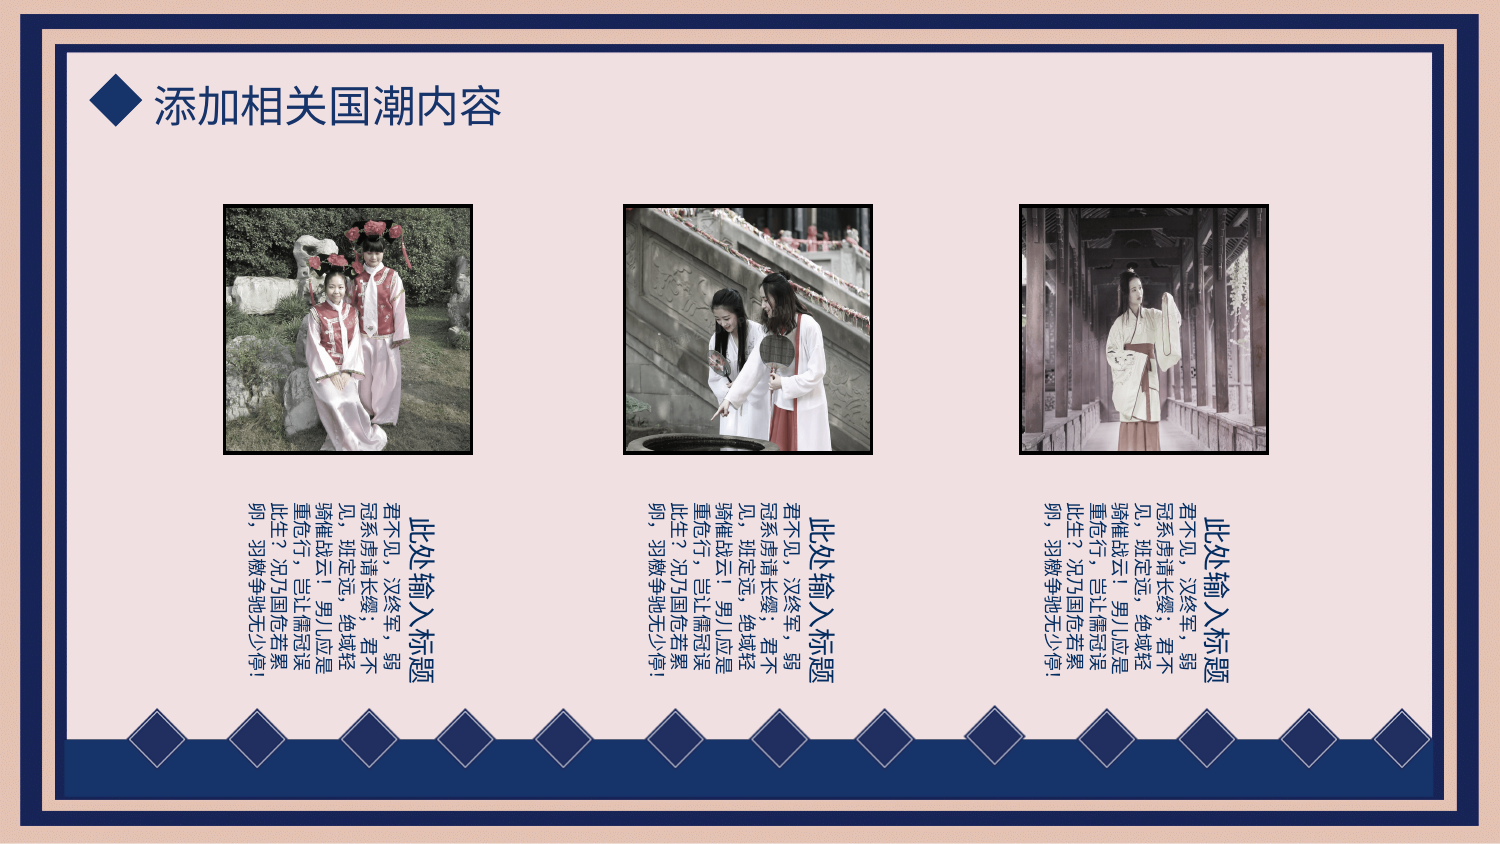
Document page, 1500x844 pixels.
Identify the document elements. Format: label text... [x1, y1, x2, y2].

text_box 此处输入标题 [374, 472, 481, 683]
text_box [1020, 205, 1269, 454]
text_box [624, 205, 873, 454]
text_box 君不见，汉终军，弱冠系虏请长缨； 君不见，班定远，绝域轻骑催战云！ 男儿应是重危行，岂让儒冠误此生？况乃国危若累卵，羽檄争驰无少停！ [221, 487, 412, 702]
text_box [224, 205, 473, 454]
text_box 君不见，汉终军，弱冠系虏请长缨； 君不见，班定远，绝域轻骑催战云！ 男儿应是重危行，岂让儒冠误此生？况乃国危若累卵，羽檄争驰无少停！ [1017, 487, 1208, 702]
picture [0, 0, 1500, 844]
text_box 此处输入标题 [774, 472, 881, 683]
text_box 此处输入标题 [1170, 472, 1277, 683]
text_box 君不见，汉终军，弱冠系虏请长缨； 君不见，班定远，绝域轻骑催战云！ 男儿应是重危行，岂让儒冠误此生？况乃国危若累卵，羽檄争驰无少停！ [622, 487, 812, 702]
